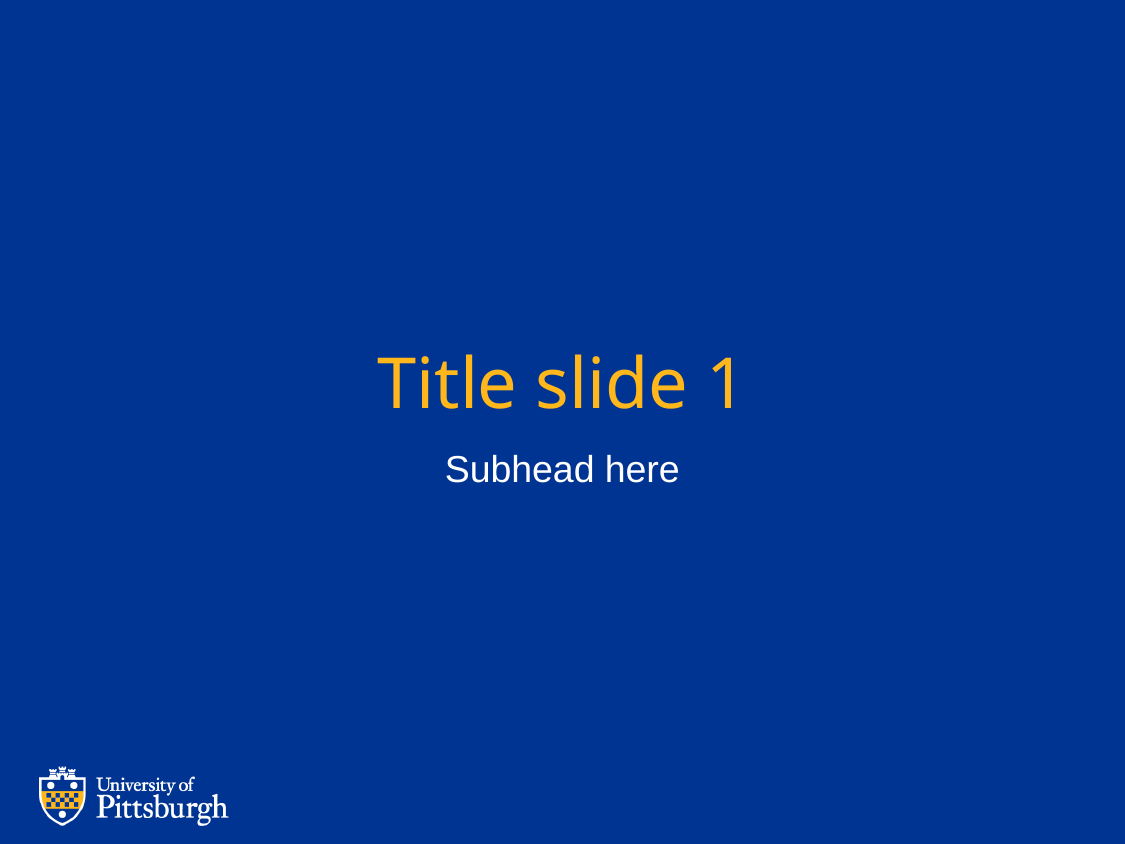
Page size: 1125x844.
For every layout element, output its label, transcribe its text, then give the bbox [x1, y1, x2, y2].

subtitle Subhead here [140, 443, 985, 647]
picture [20, 739, 247, 844]
title Title slide 1 [140, 138, 985, 432]
